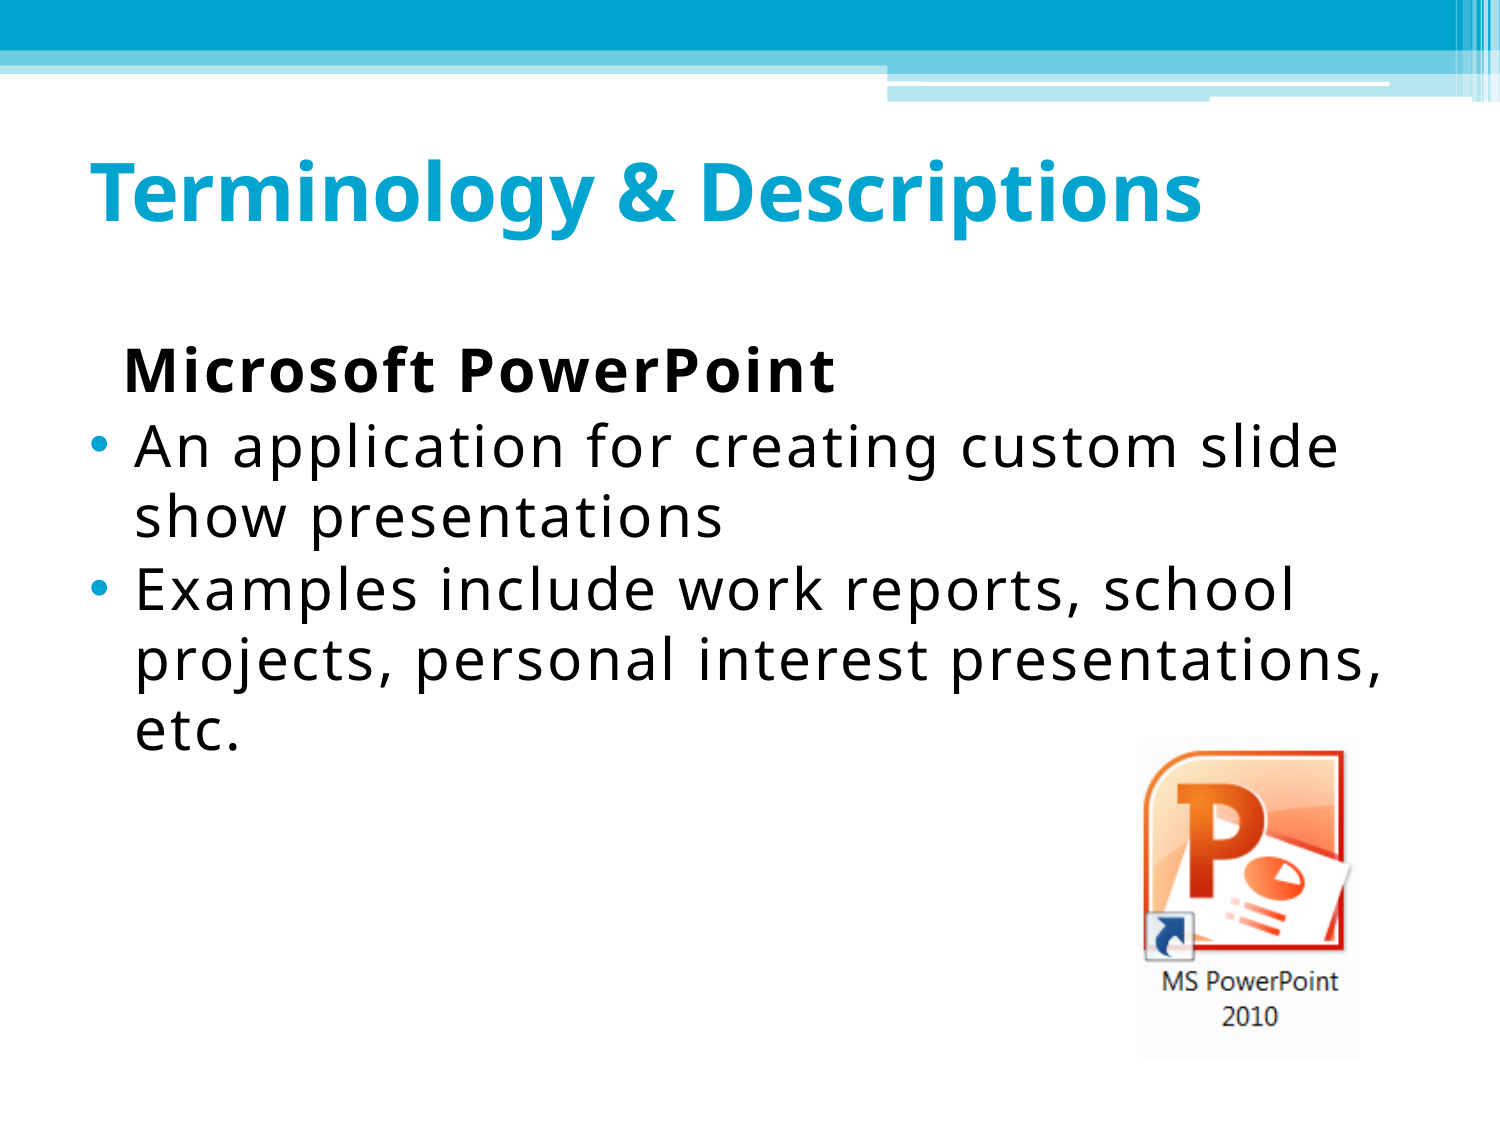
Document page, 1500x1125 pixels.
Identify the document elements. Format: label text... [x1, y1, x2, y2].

list Microsoft PowerPoint An application for creating custom slide show presentations Examples include work reports, school projects, personal interest presentations, etc. [75, 324, 1418, 1038]
picture [1137, 737, 1360, 1058]
title Terminology & Descriptions [75, 102, 1418, 275]
